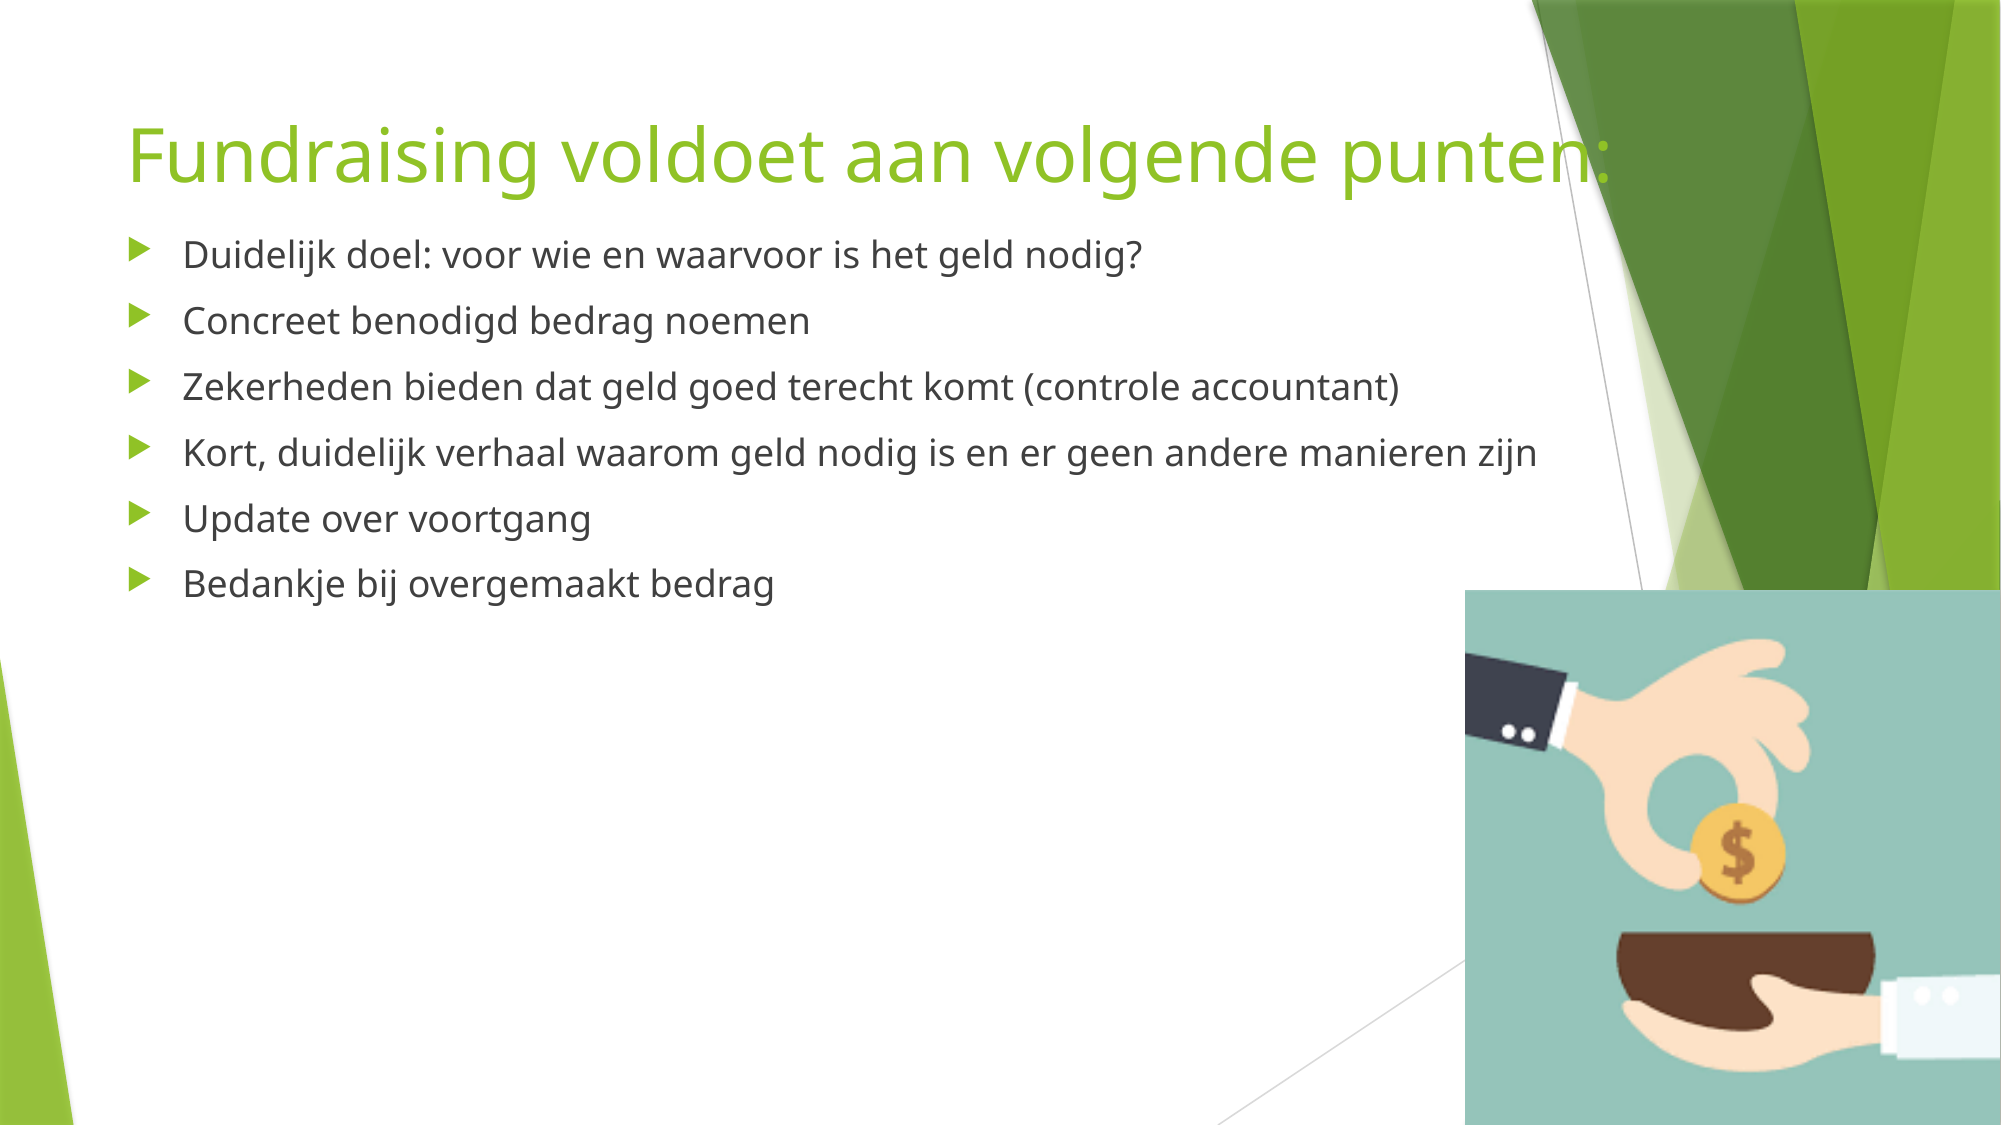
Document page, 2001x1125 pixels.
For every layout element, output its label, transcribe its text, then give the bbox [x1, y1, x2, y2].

list Duidelijk doel: voor wie en waarvoor is het geld nodig? Concreet benodigd bedrag noemen Zekerheden bieden dat geld goed terecht komt (controle accountant) Kort, duidelijk verhaal waarom geld nodig is en er geen andere manieren zijn Update over voortgang Bedankje bij overgemaakt bedrag [111, 223, 1661, 861]
picture [1465, 590, 2000, 1125]
title Fundraising voldoet aan volgende punten: [111, 99, 1635, 223]
